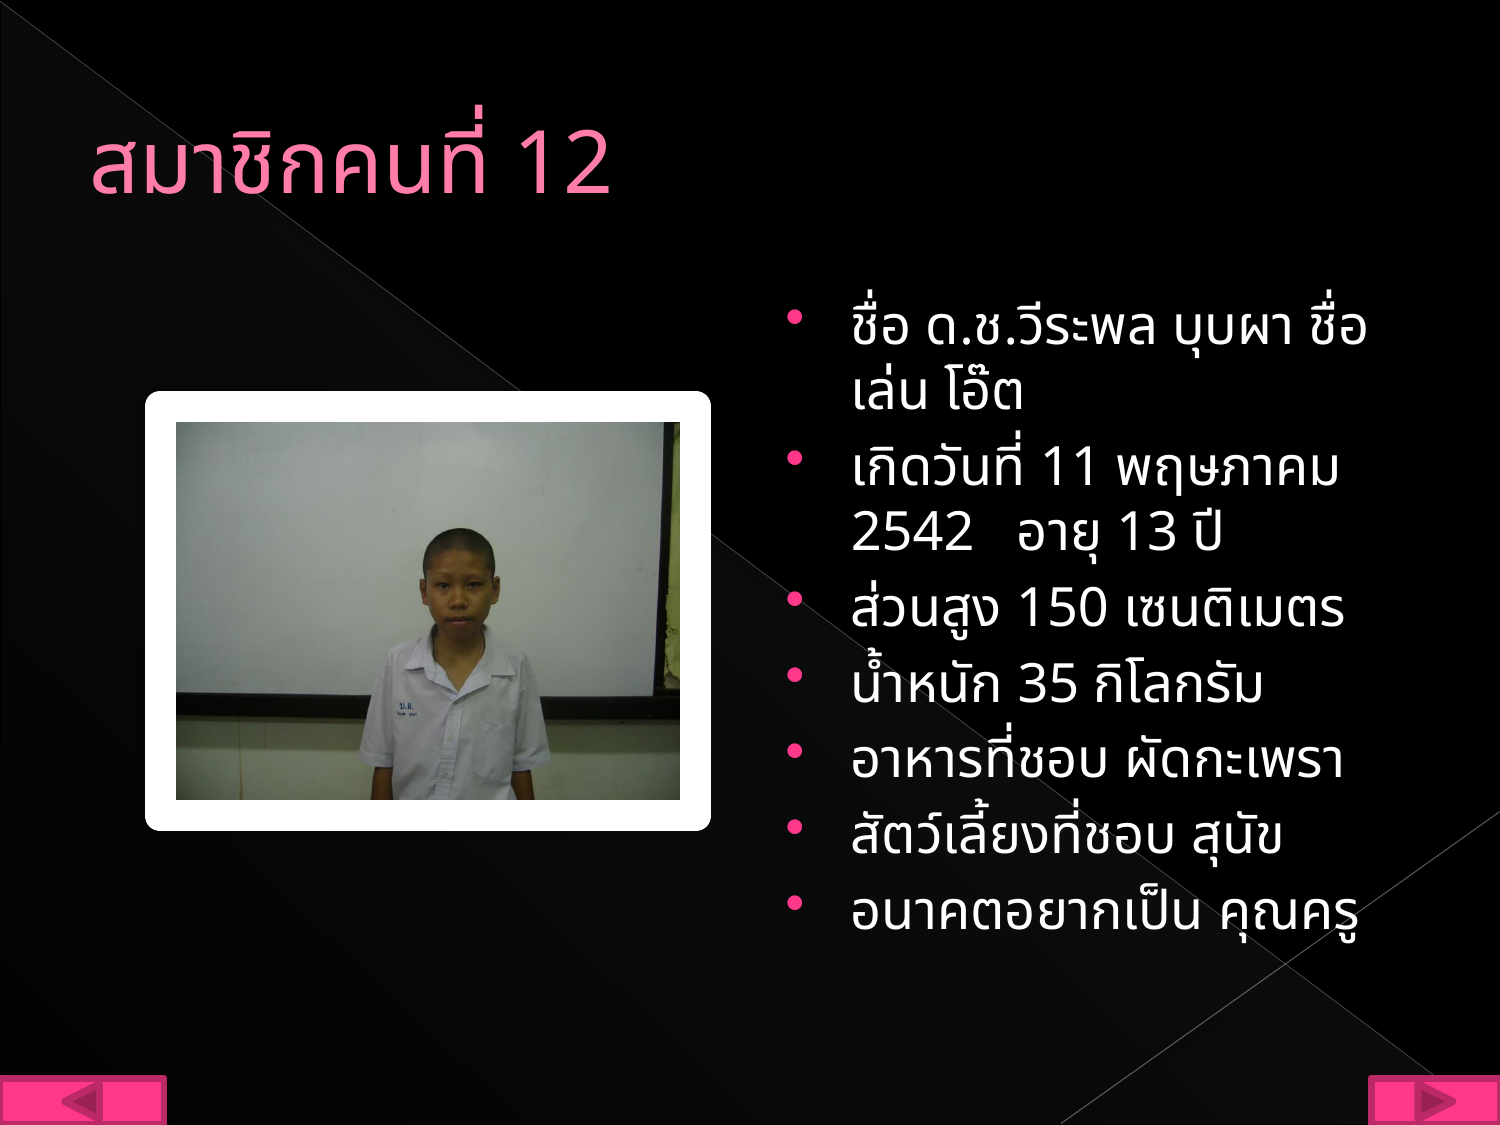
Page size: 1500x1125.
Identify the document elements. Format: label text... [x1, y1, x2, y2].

text_box [0, 1075, 167, 1125]
text_box [1368, 1075, 1500, 1125]
list ชื่อ ด.ช.วีระพล บุบผา ชื่อเล่น โอ๊ต เกิดวันที่ 11 พฤษภาคม 2542 อายุ 13 ปี ส่วนสูง 150 เซนติเมตร น้ำหนัก 35 กิโลกรัม อาหารที่ชอบ ผัดกะเพรา สัตว์เลี้ยงที่ชอบ สุนัข อนาคตอยากเป็น คุณครู [762, 282, 1425, 1025]
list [175, 421, 681, 801]
title สมาชิกคนที่ 12 [75, 43, 1425, 274]
